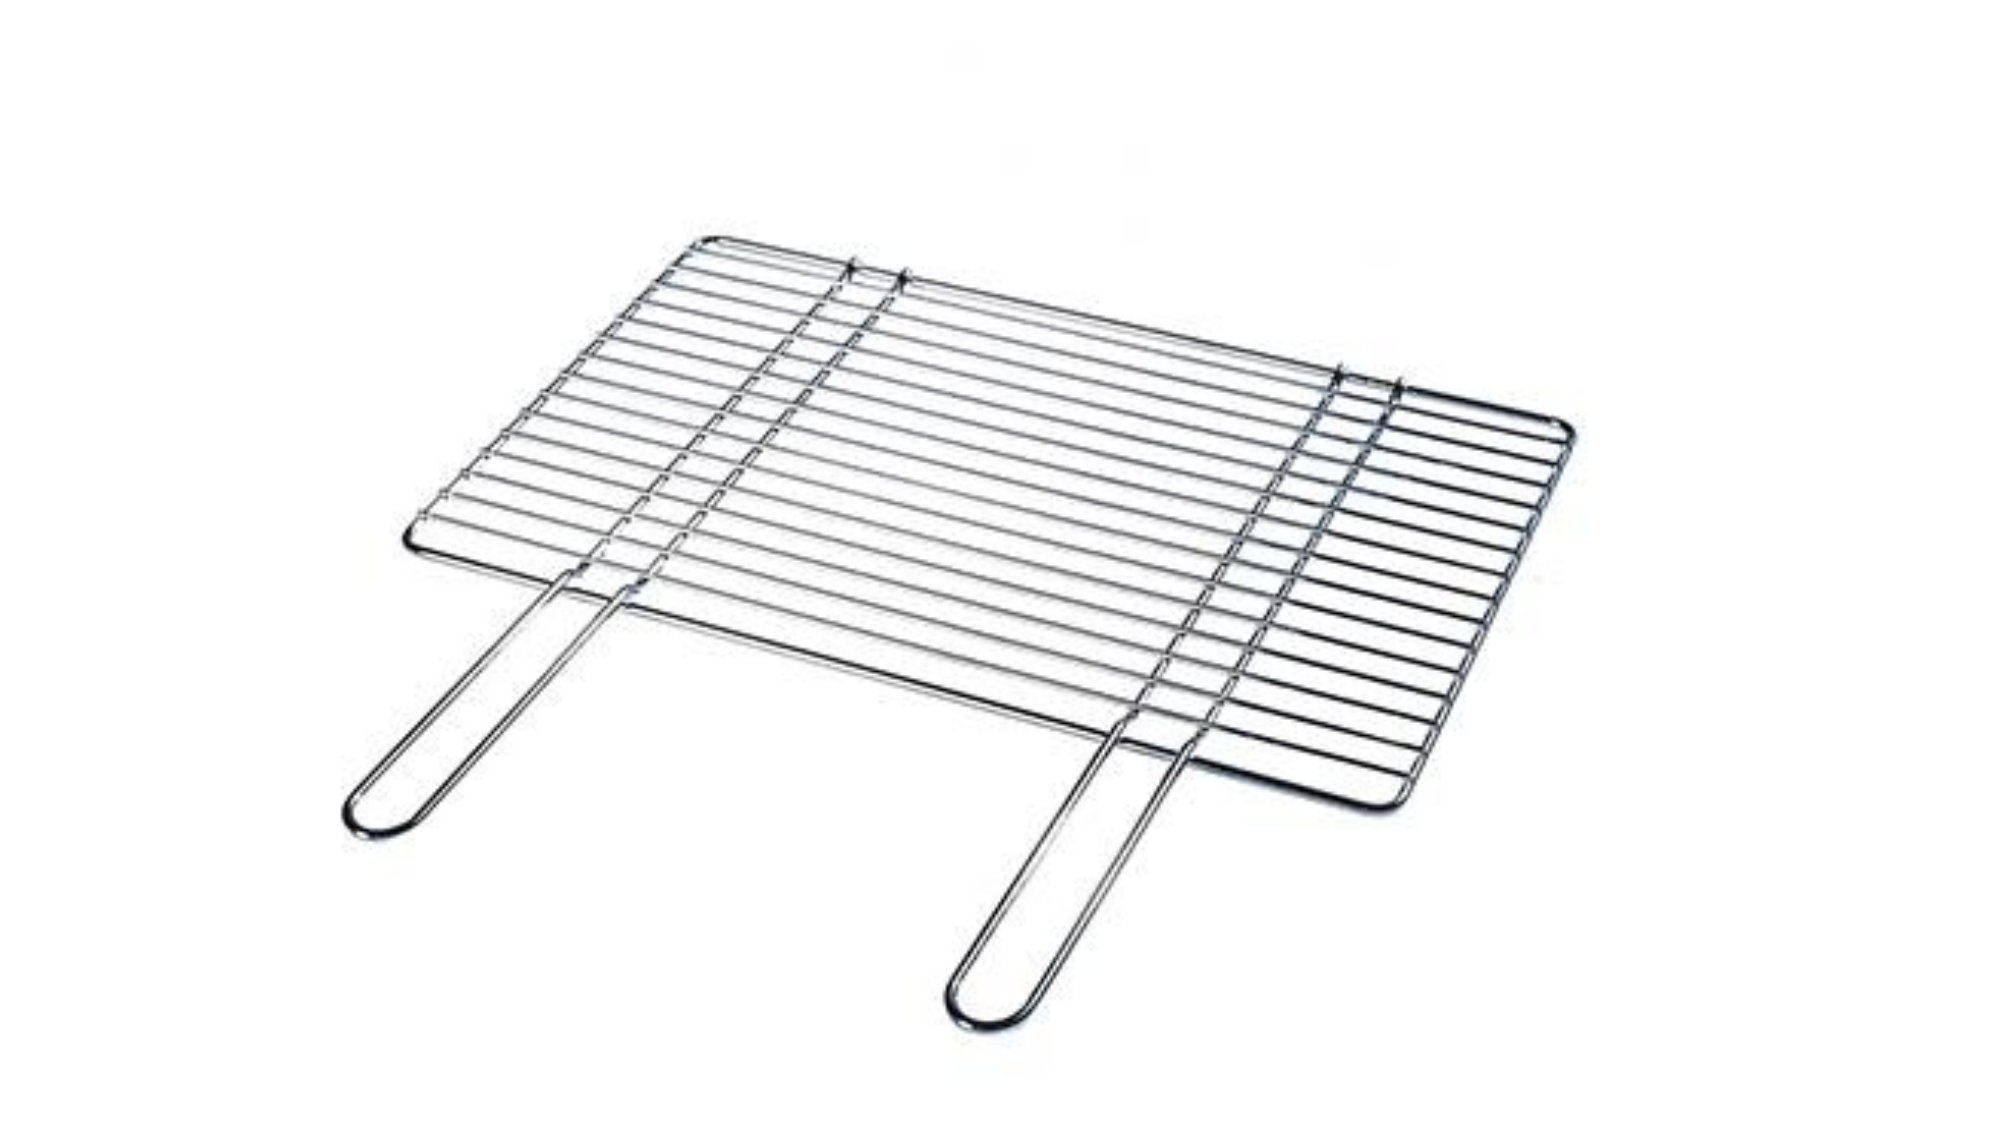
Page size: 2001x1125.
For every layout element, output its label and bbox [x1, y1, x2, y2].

picture [318, 0, 1613, 1119]
